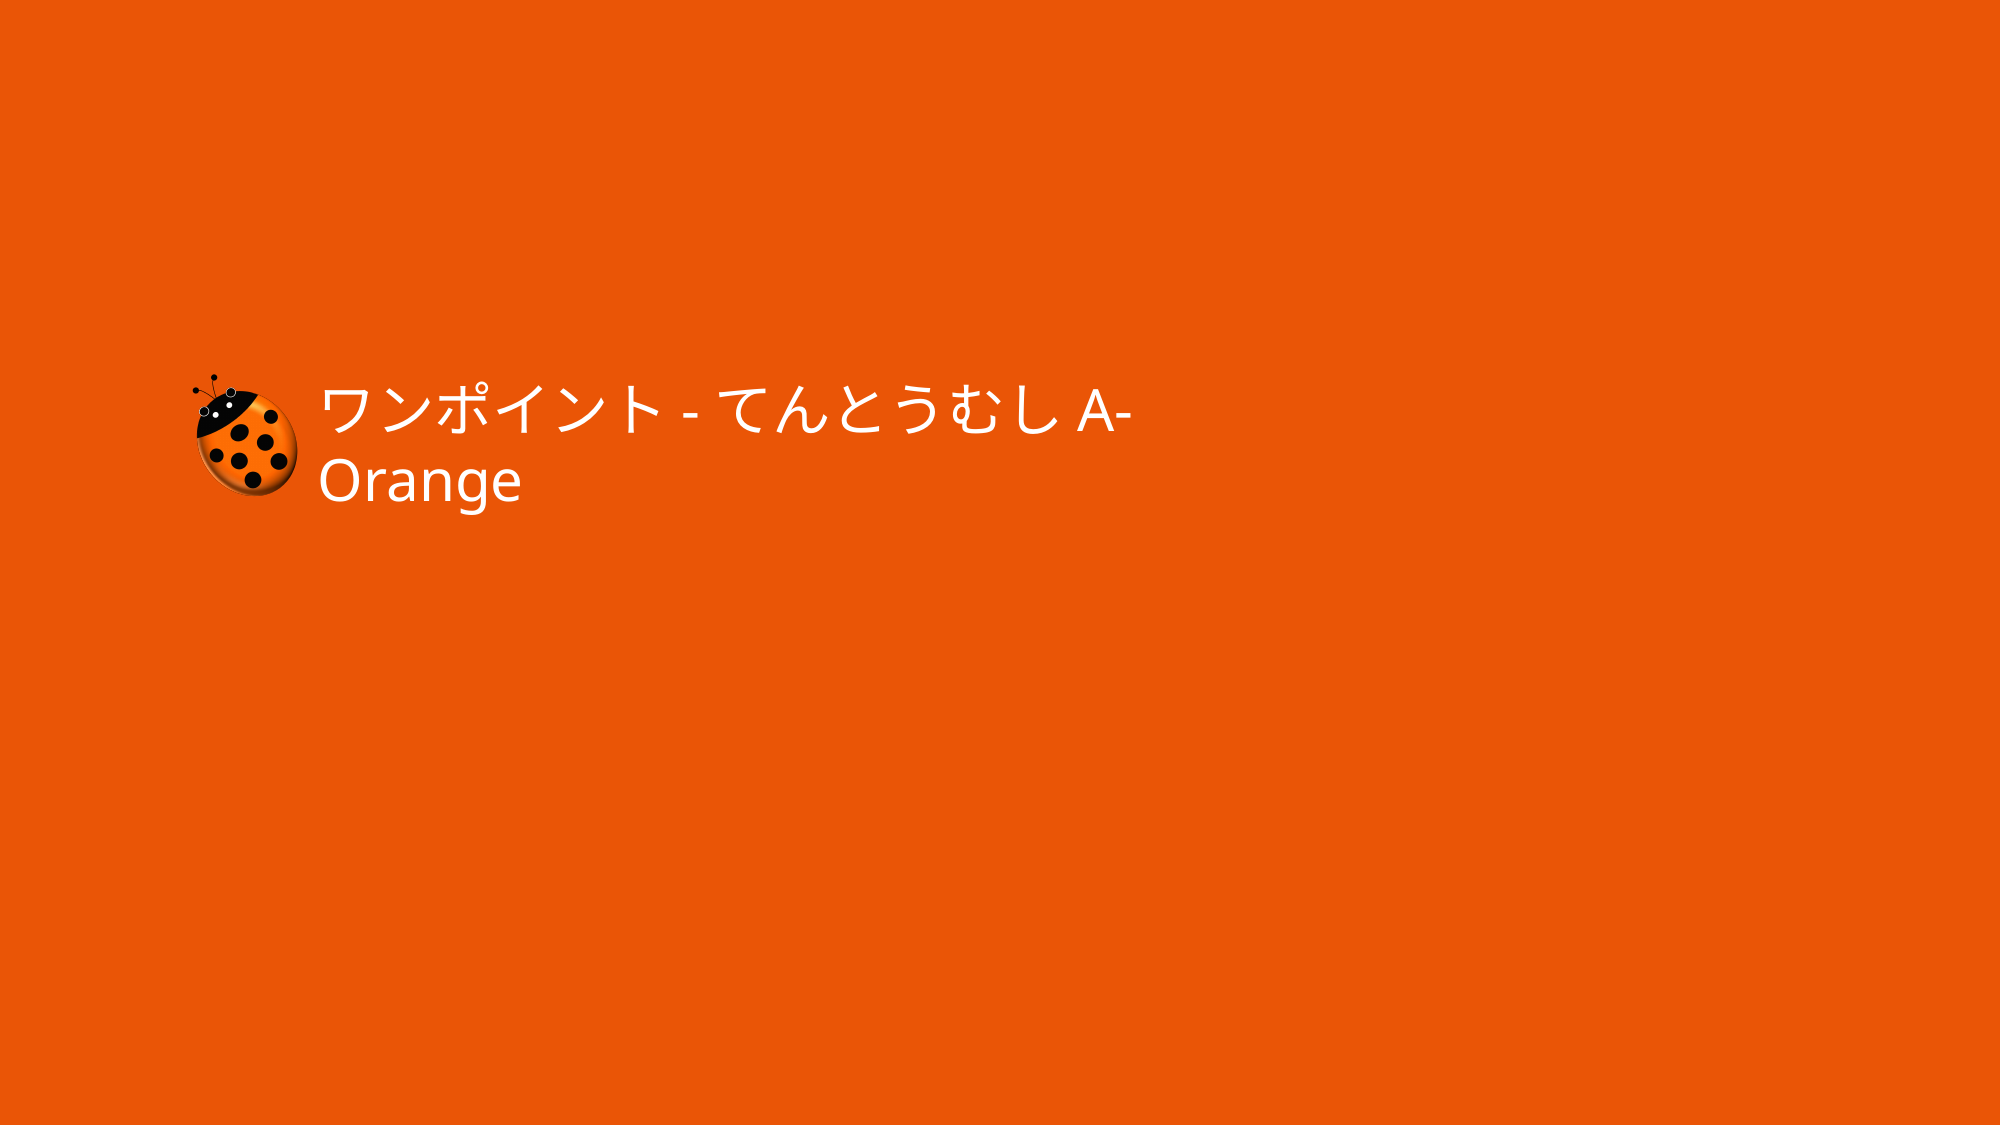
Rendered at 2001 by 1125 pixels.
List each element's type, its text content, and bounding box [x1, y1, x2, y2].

text_box ワンポイント-てんとうむしA-Orange [318, 384, 1353, 502]
picture [176, 371, 318, 516]
